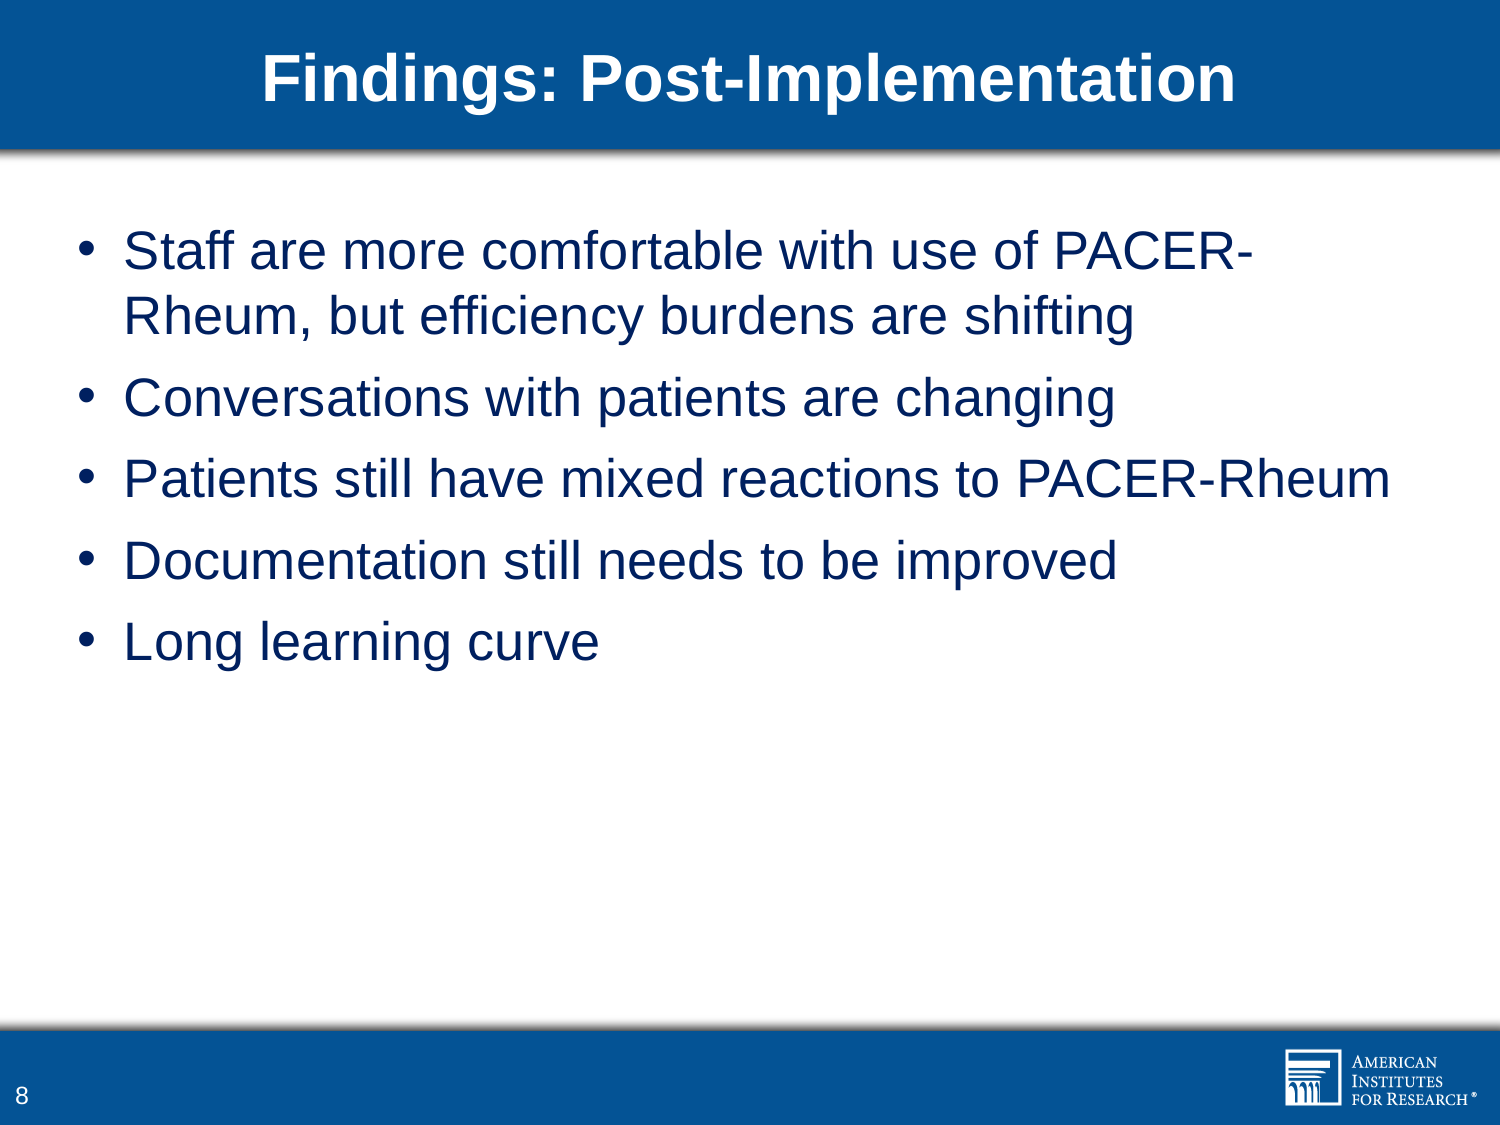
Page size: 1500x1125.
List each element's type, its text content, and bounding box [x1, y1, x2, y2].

slide_number 8 [0, 1065, 350, 1125]
title Findings: Post-Implementation [0, 0, 1500, 151]
picture [0, 151, 1500, 1125]
list Staff are more comfortable with use of PACER-Rheum, but efficiency burdens are shifting Conversations with patients are changing Patients still have mixed reactions to PACER-Rheum Documentation still needs to be improved Long learning curve [61, 207, 1438, 973]
